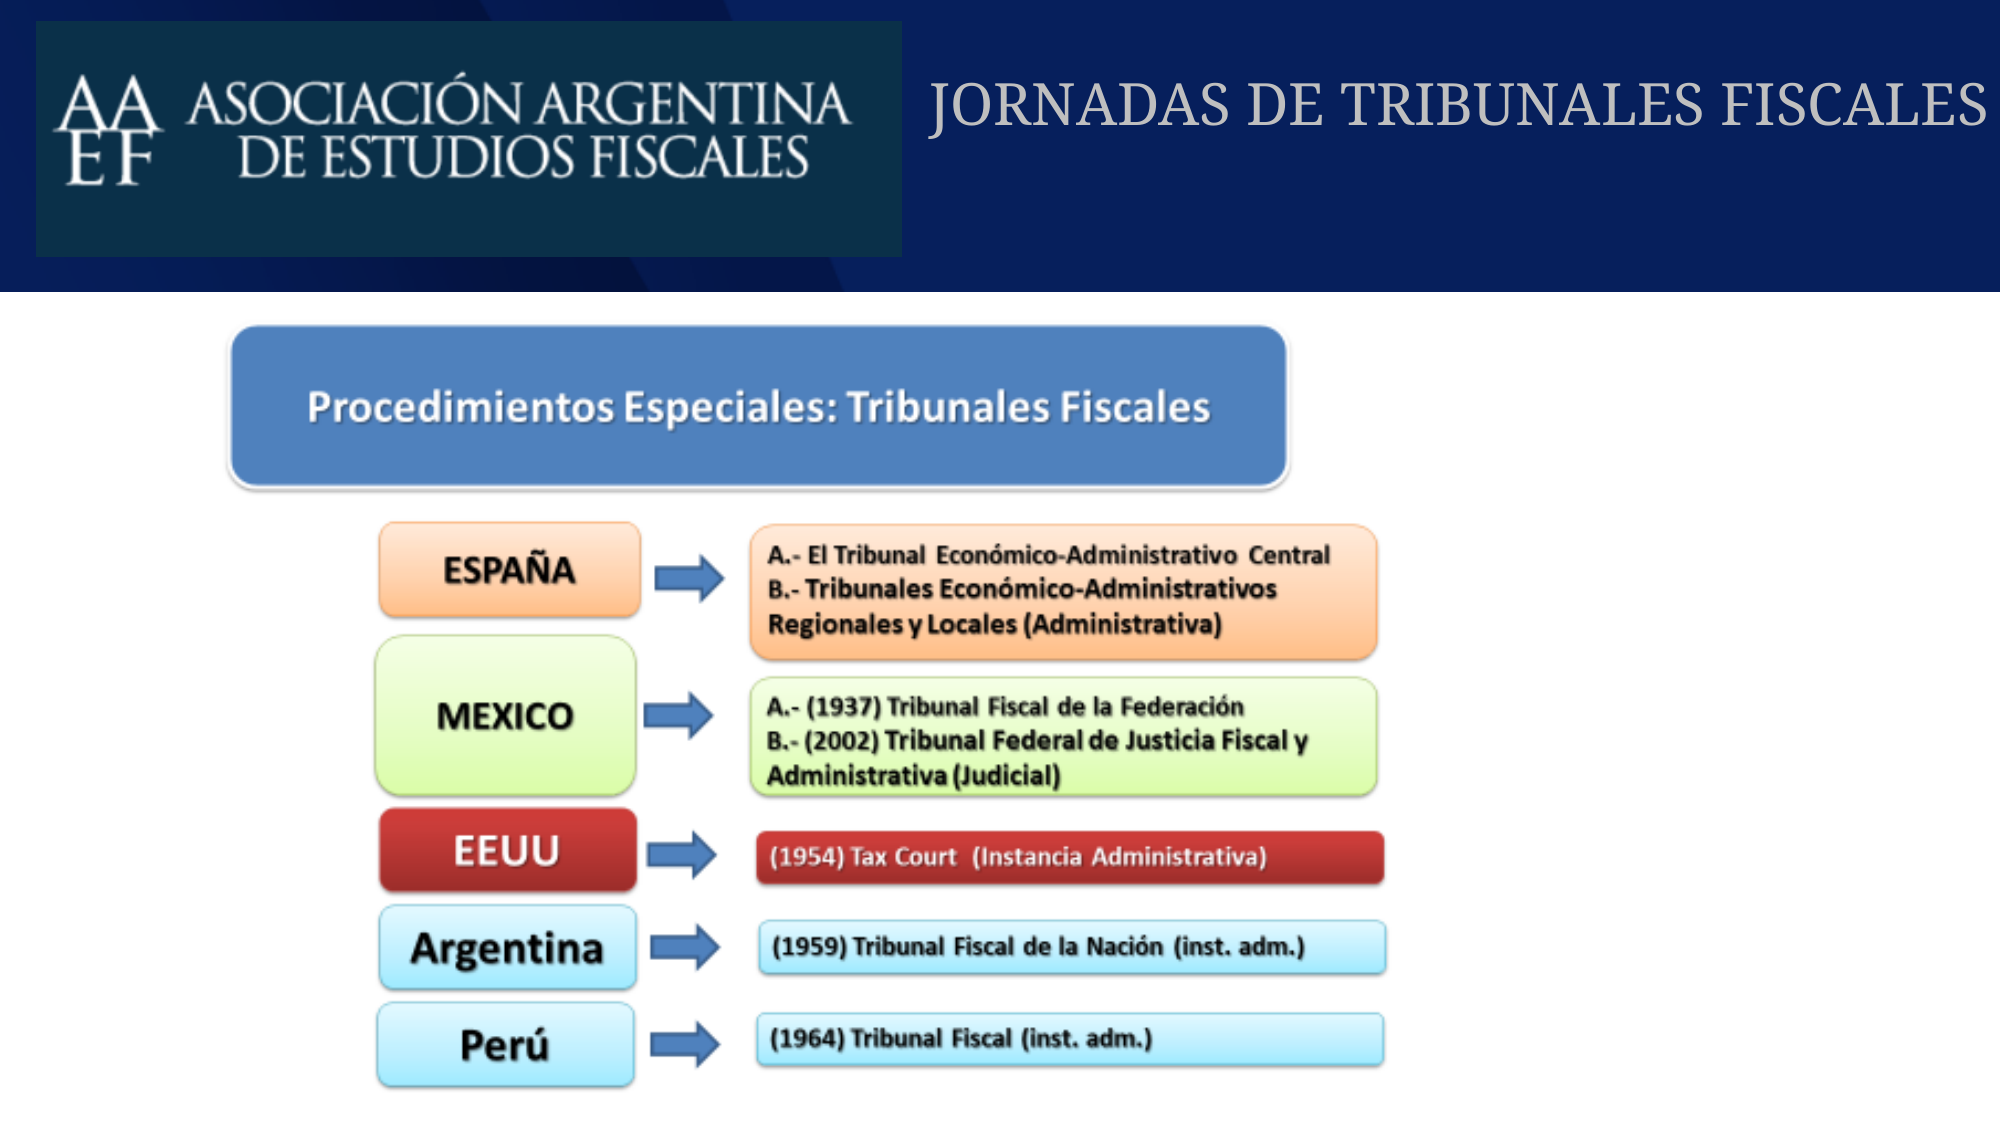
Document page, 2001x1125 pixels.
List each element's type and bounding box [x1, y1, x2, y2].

picture [191, 312, 1606, 1108]
picture [0, 0, 2000, 292]
